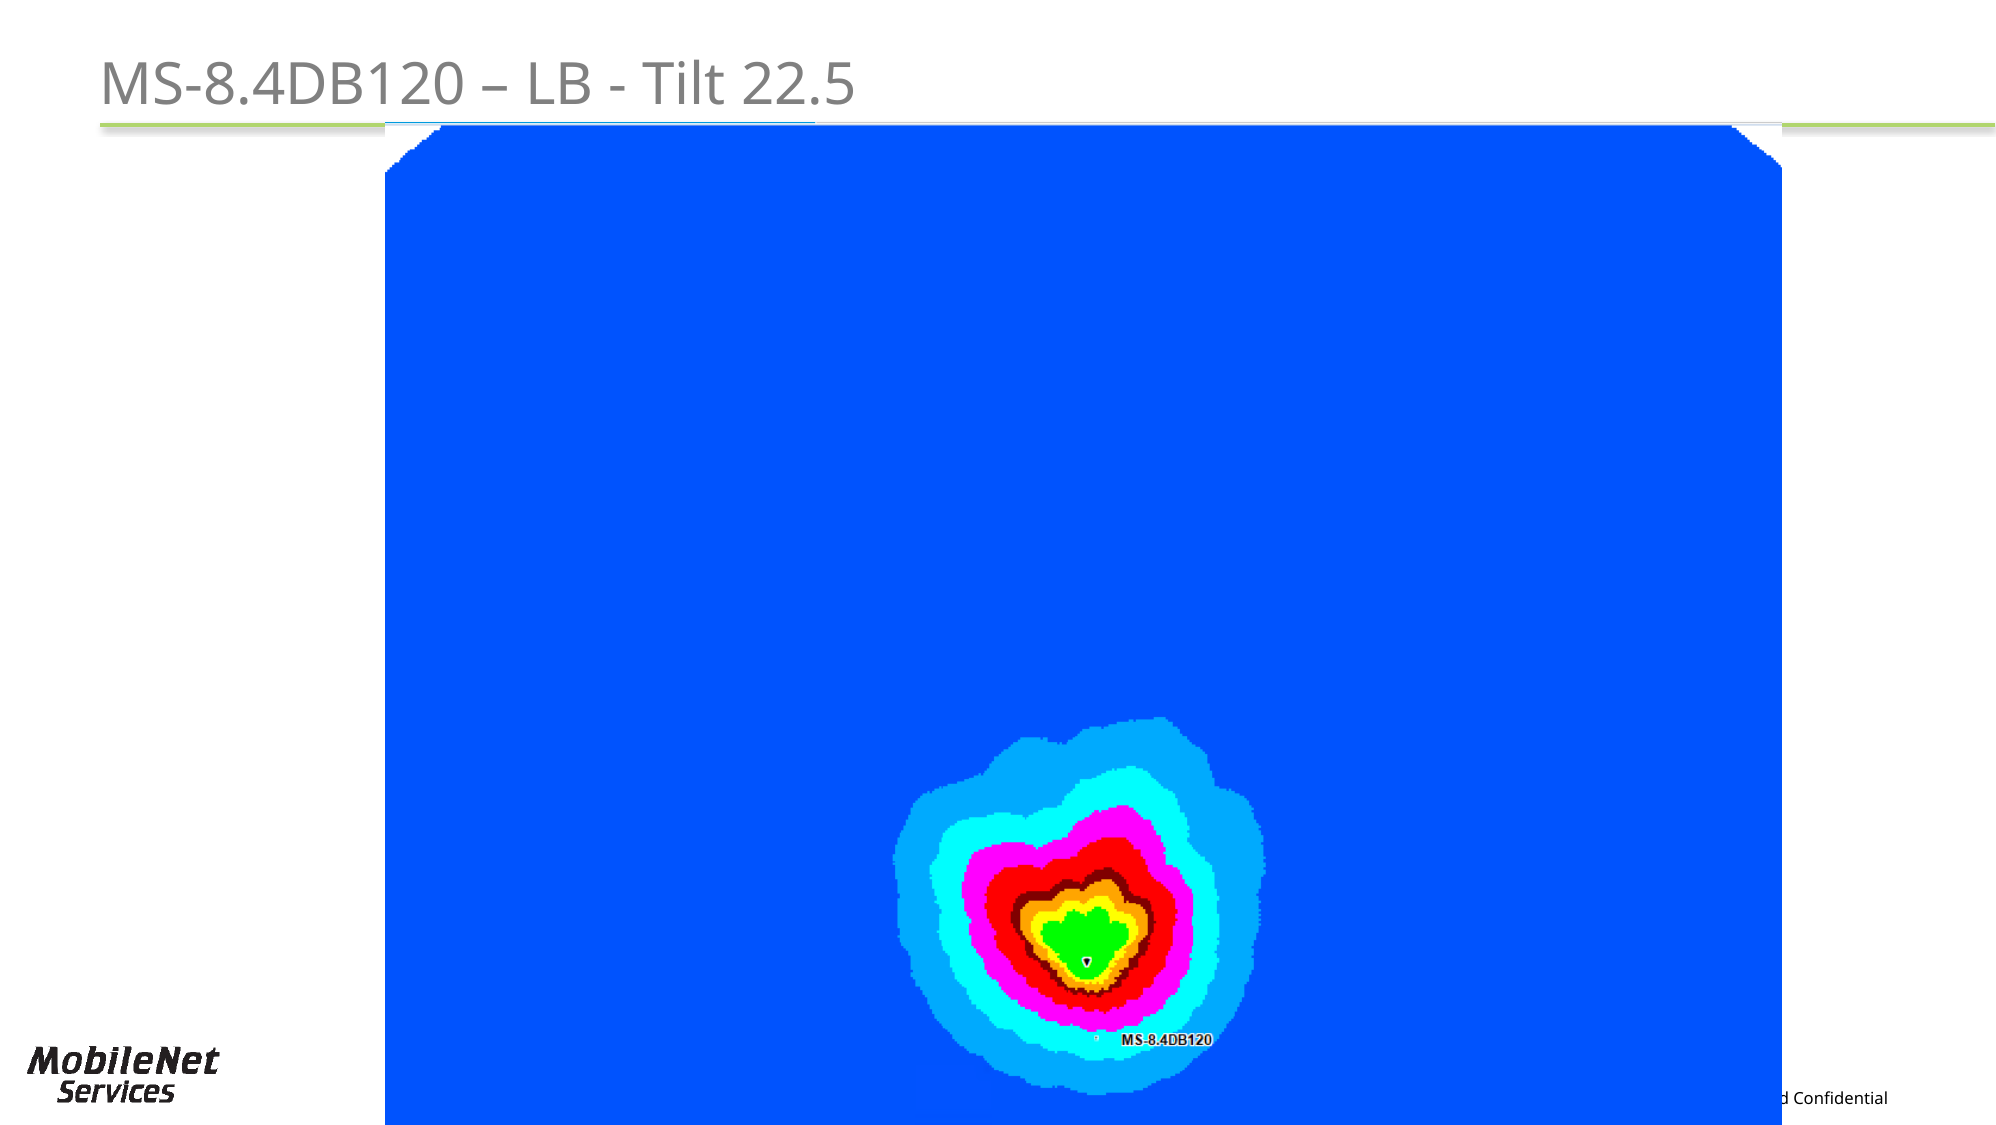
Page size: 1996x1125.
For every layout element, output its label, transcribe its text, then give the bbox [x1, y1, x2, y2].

picture [19, 1037, 226, 1113]
picture [384, 122, 1782, 1125]
title MS-8.4DB120 – LB - Tilt 22.5 [85, 0, 1881, 175]
